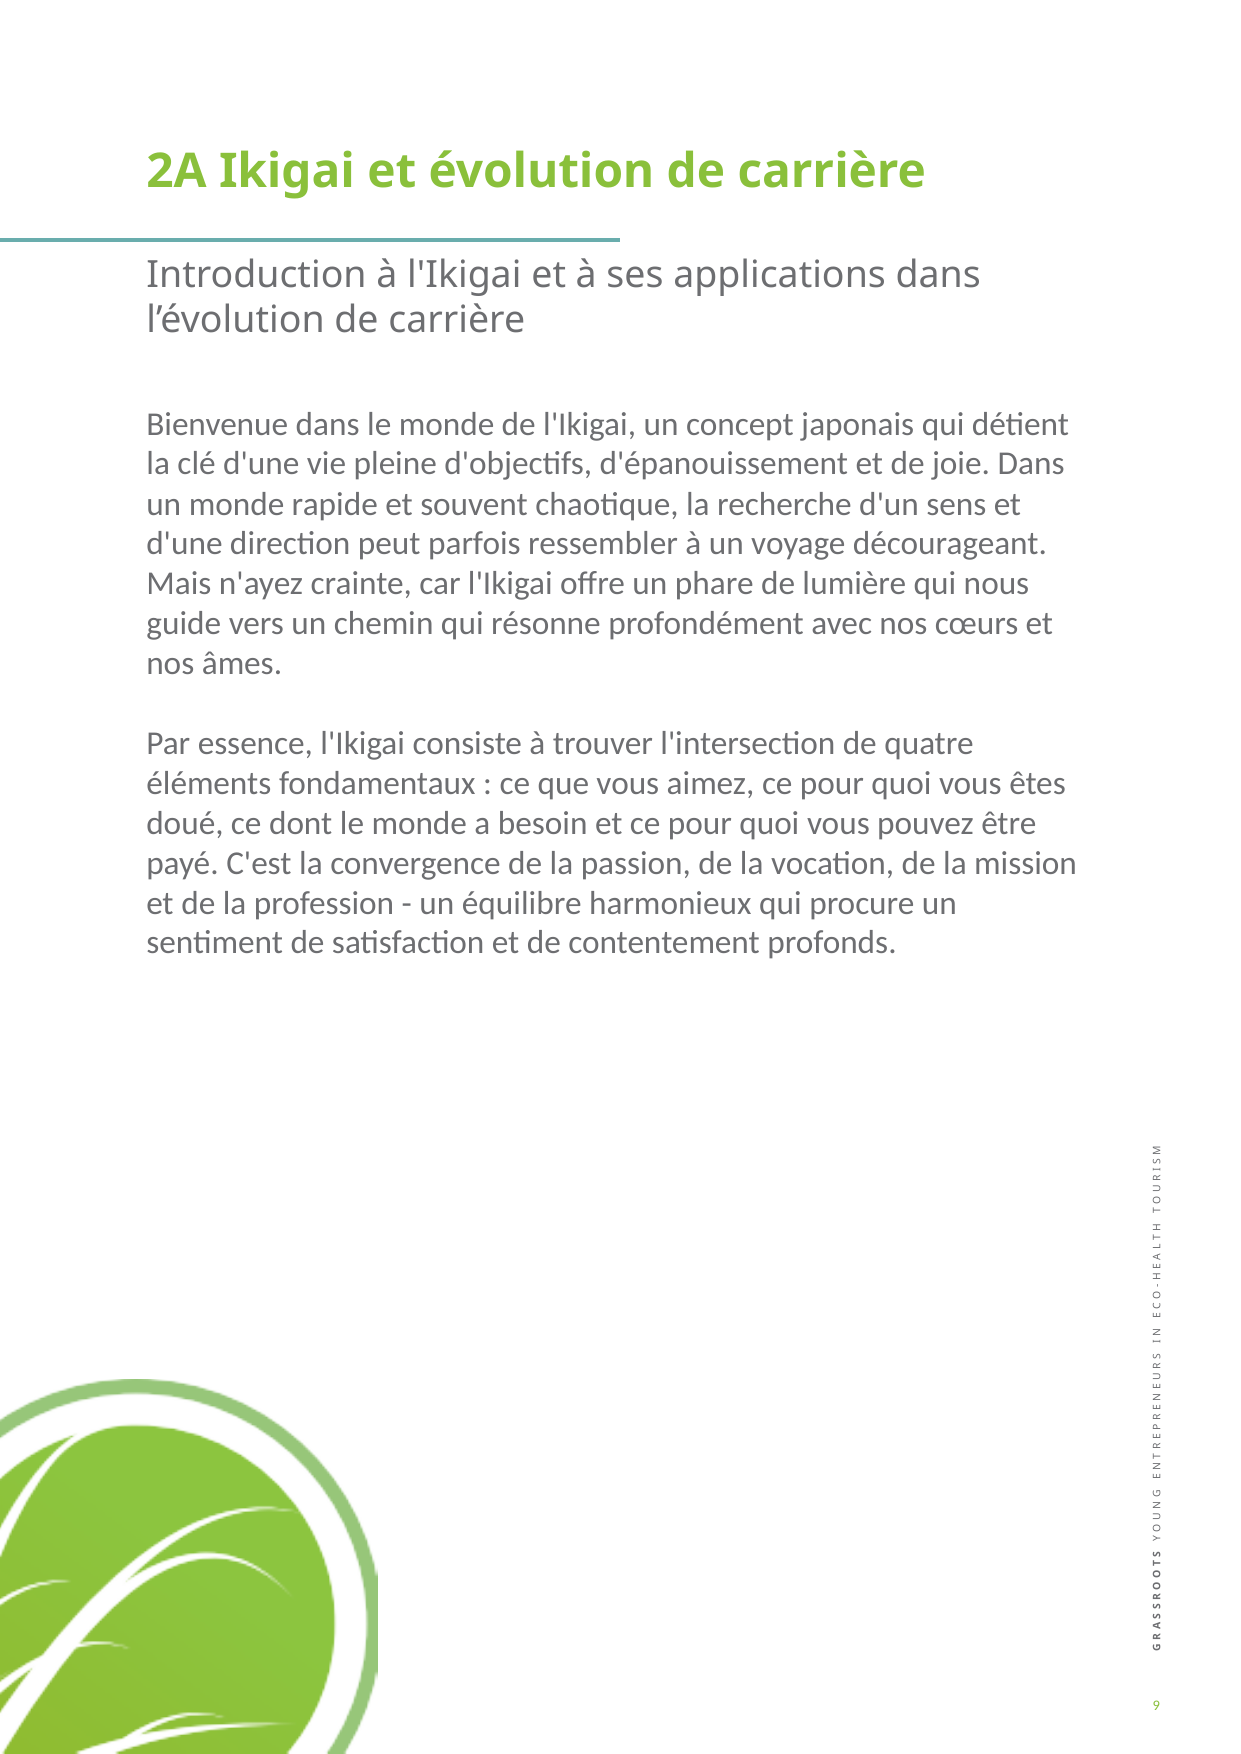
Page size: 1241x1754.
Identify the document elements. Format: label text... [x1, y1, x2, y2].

list 2A Ikigai et évolution de carrière [131, 132, 1109, 242]
slide_number 9 [1125, 1666, 1187, 1743]
list Introduction à l'Ikigai et à ses applications dans l’évolution de carrière [131, 242, 1109, 371]
list Bienvenue dans le monde de l'Ikigai, un concept japonais qui détient la clé d'une vie pleine d'objectifs, d'épanouissement et de joie. Dans un monde rapide et souvent chaotique, la recherche d'un sens et d'une direction peut parfois ressembler à un voyage décourageant. Mais n'ayez crainte, car l'Ikigai offre un phare de lumière qui nous guide vers un chemin qui résonne profondément avec nos cœurs et nos âmes. Par essence, l'Ikigai consiste à trouver l'intersection de quatre éléments fondamentaux : ce que vous aimez, ce pour quoi vous êtes doué, ce dont le monde a besoin et ce pour quoi vous pouvez être payé. C'est la convergence de la passion, de la vocation, de la mission et de la profession - un équilibre harmonieux qui procure un sentiment de satisfaction et de contentement profonds. [131, 394, 1109, 1609]
